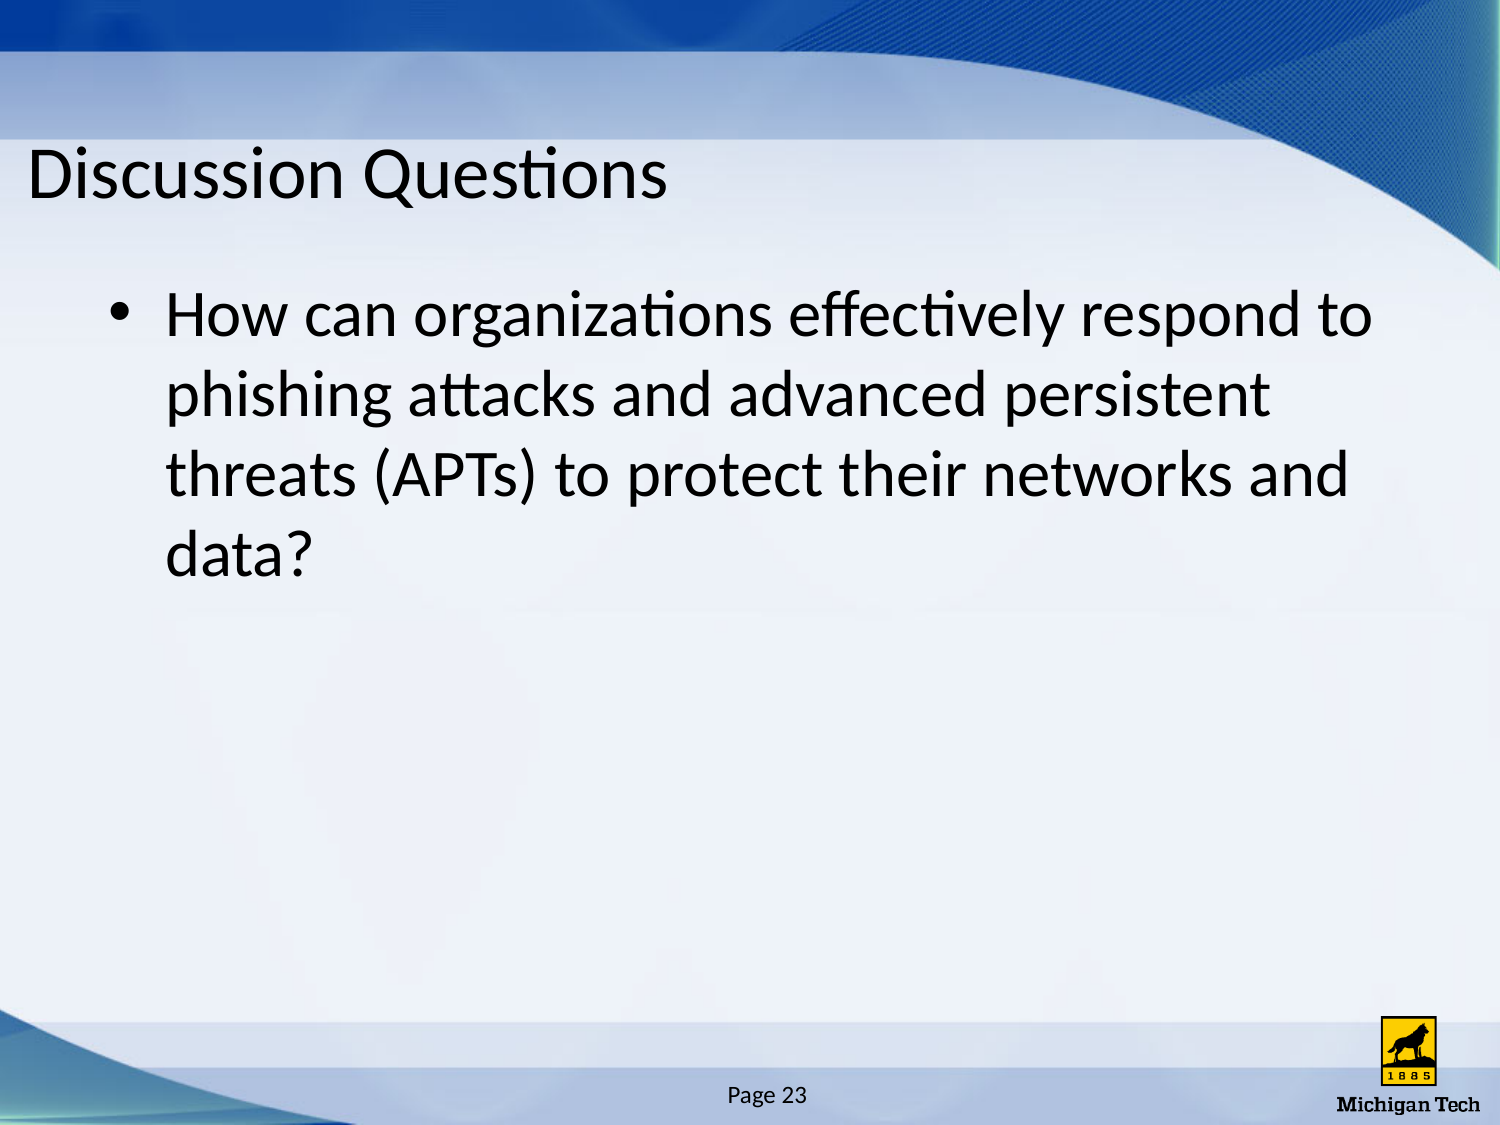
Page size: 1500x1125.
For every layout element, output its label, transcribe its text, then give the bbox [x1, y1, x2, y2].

picture [0, 0, 1500, 1125]
list How can organizations effectively respond to phishing attacks and advanced persistent threats (APTs) to protect their networks and data? [75, 262, 1425, 1063]
title Discussion Questions [12, 75, 1263, 263]
